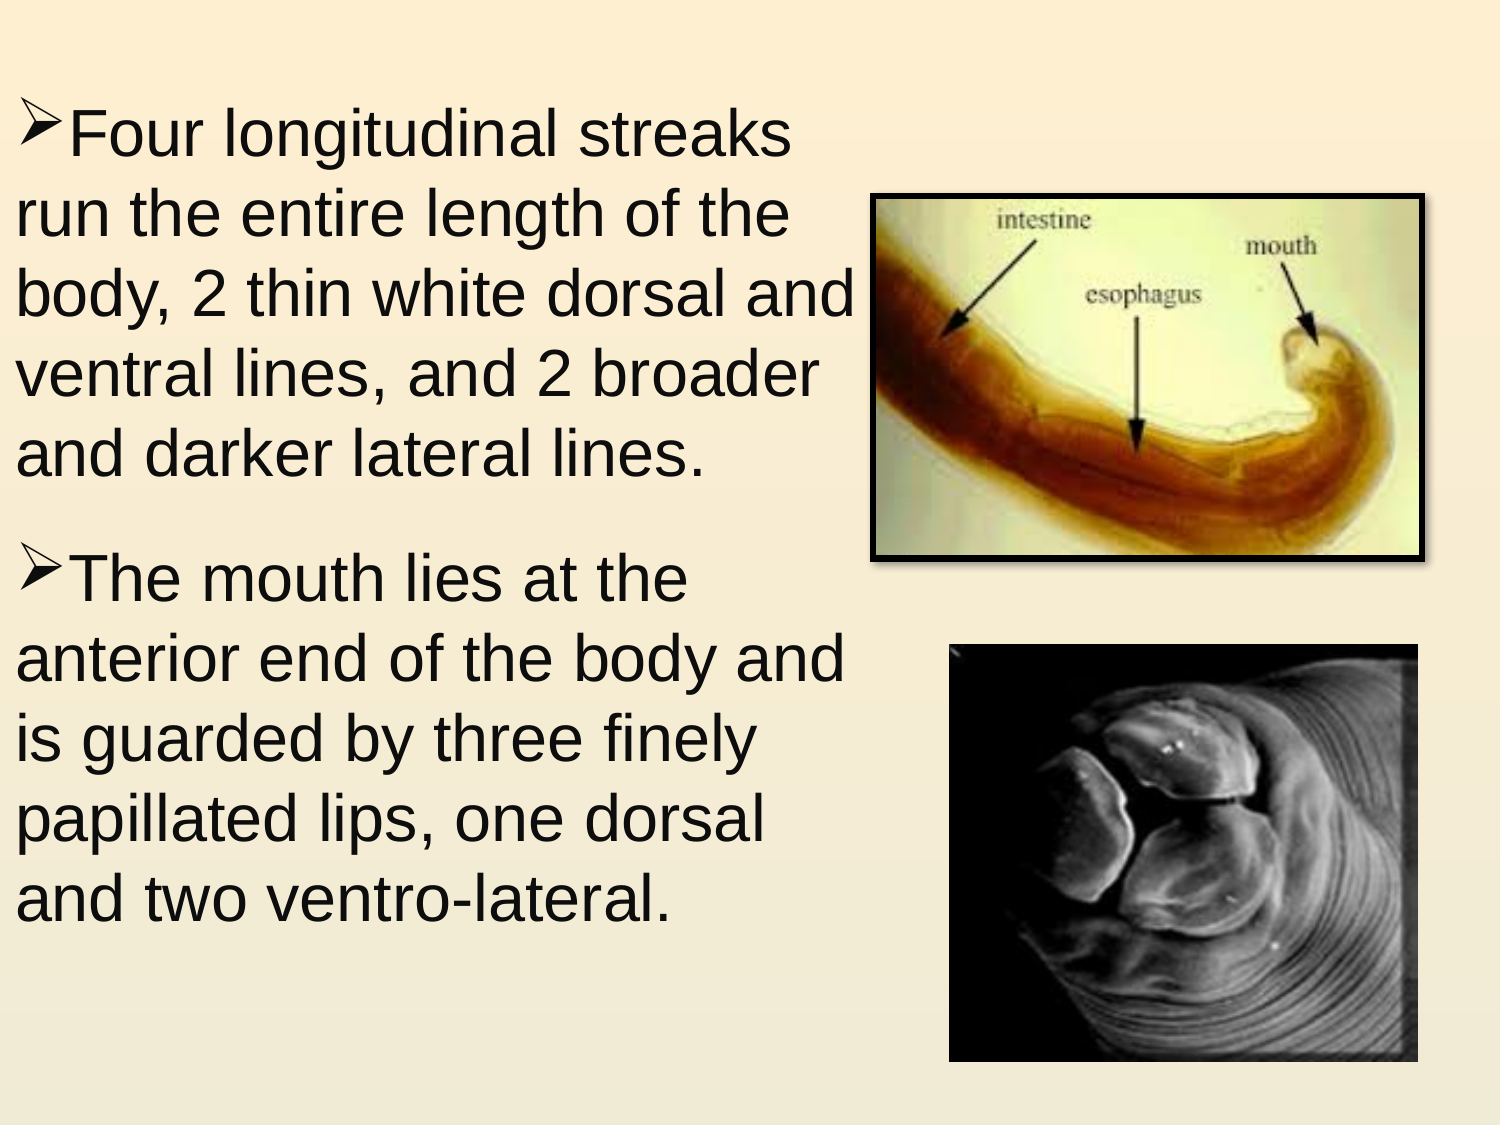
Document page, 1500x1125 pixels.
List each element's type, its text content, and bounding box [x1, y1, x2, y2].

picture [875, 198, 1419, 556]
list Four longitudinal streaks run the entire length of the body, 2 thin white dorsal and ventral lines, and 2 broader and darker lateral lines. The mouth lies at the anterior end of the body and is guarded by three finely papillated lips, one dorsal and two ventro-lateral. [0, 82, 877, 1079]
picture [948, 644, 1419, 1062]
